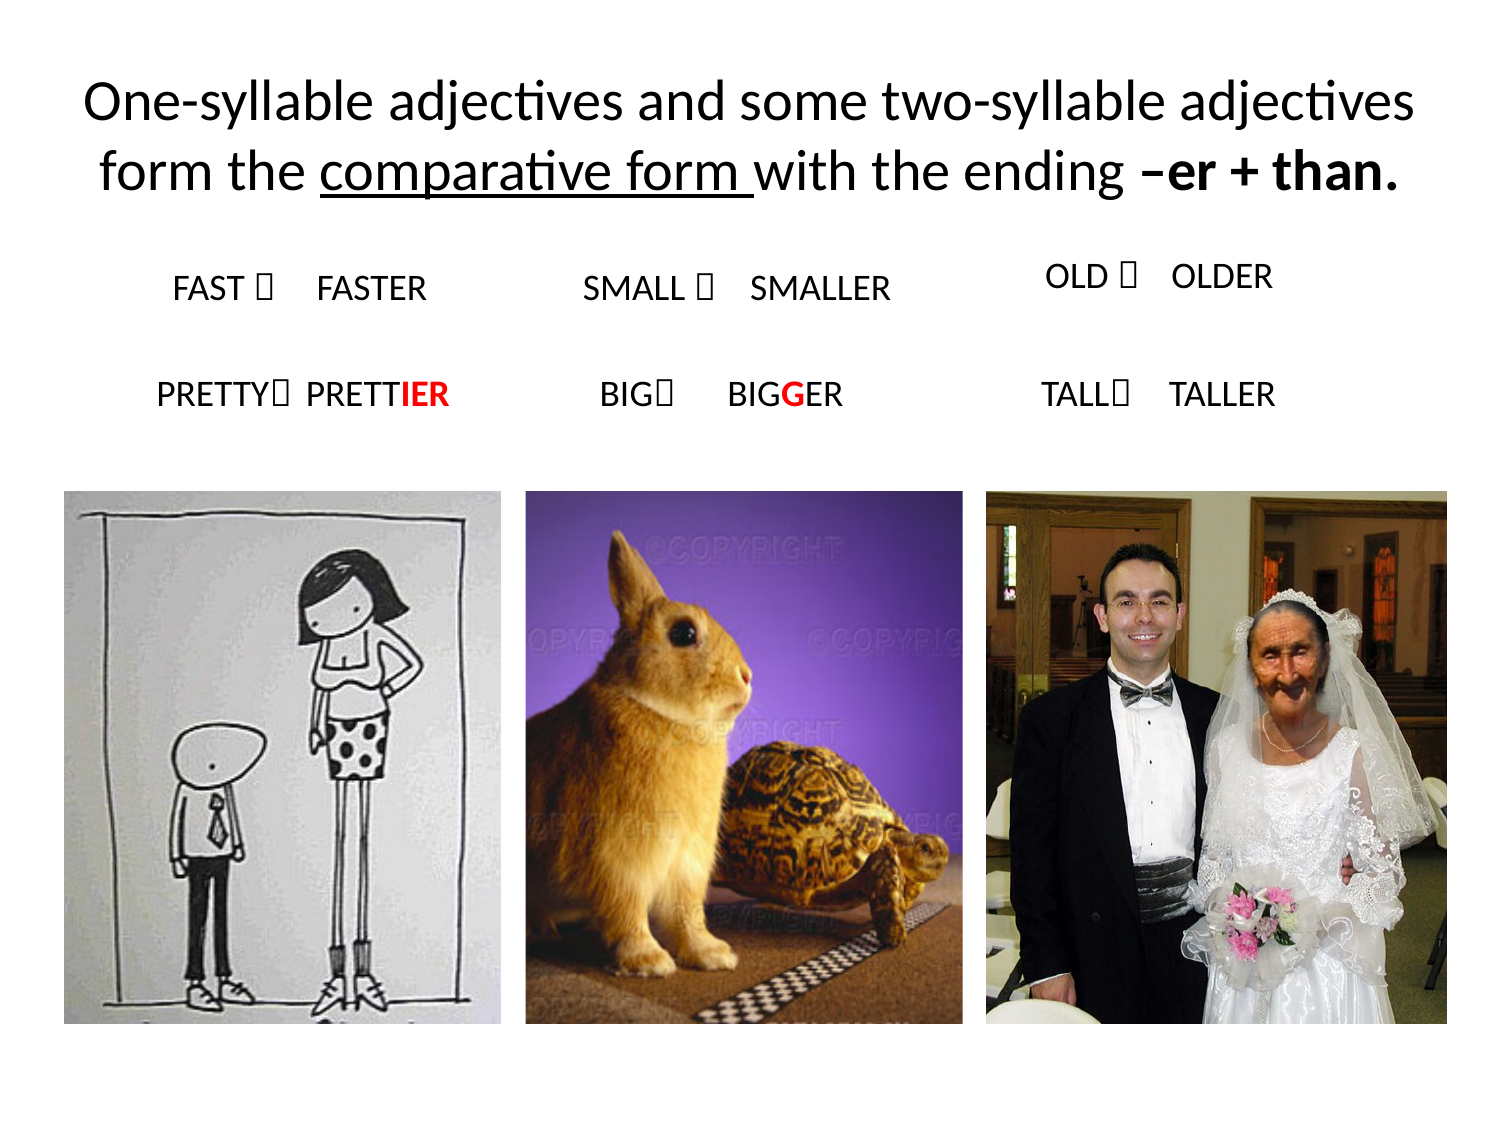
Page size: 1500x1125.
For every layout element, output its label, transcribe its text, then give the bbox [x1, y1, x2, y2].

text_box PRETTIER [289, 361, 467, 422]
text_box PRETTY [112, 361, 289, 422]
text_box TALLER [1151, 361, 1294, 422]
text_box OLDER [1151, 243, 1294, 304]
text_box OLD  [997, 243, 1151, 304]
text_box BIGGER [702, 361, 868, 422]
picture [64, 491, 501, 1024]
picture [525, 491, 963, 1024]
text_box BIG [525, 361, 702, 422]
text_box FAST  [112, 255, 289, 315]
text_box FASTER [289, 255, 455, 315]
text_box SMALLER [726, 255, 916, 315]
text_box TALL [974, 361, 1151, 422]
picture [985, 491, 1448, 1024]
text_box One-syllable adjectives and some two-syllable adjectives form the comparative form with the ending –er + than. [53, 54, 1447, 210]
text_box SMALL  [537, 255, 726, 315]
